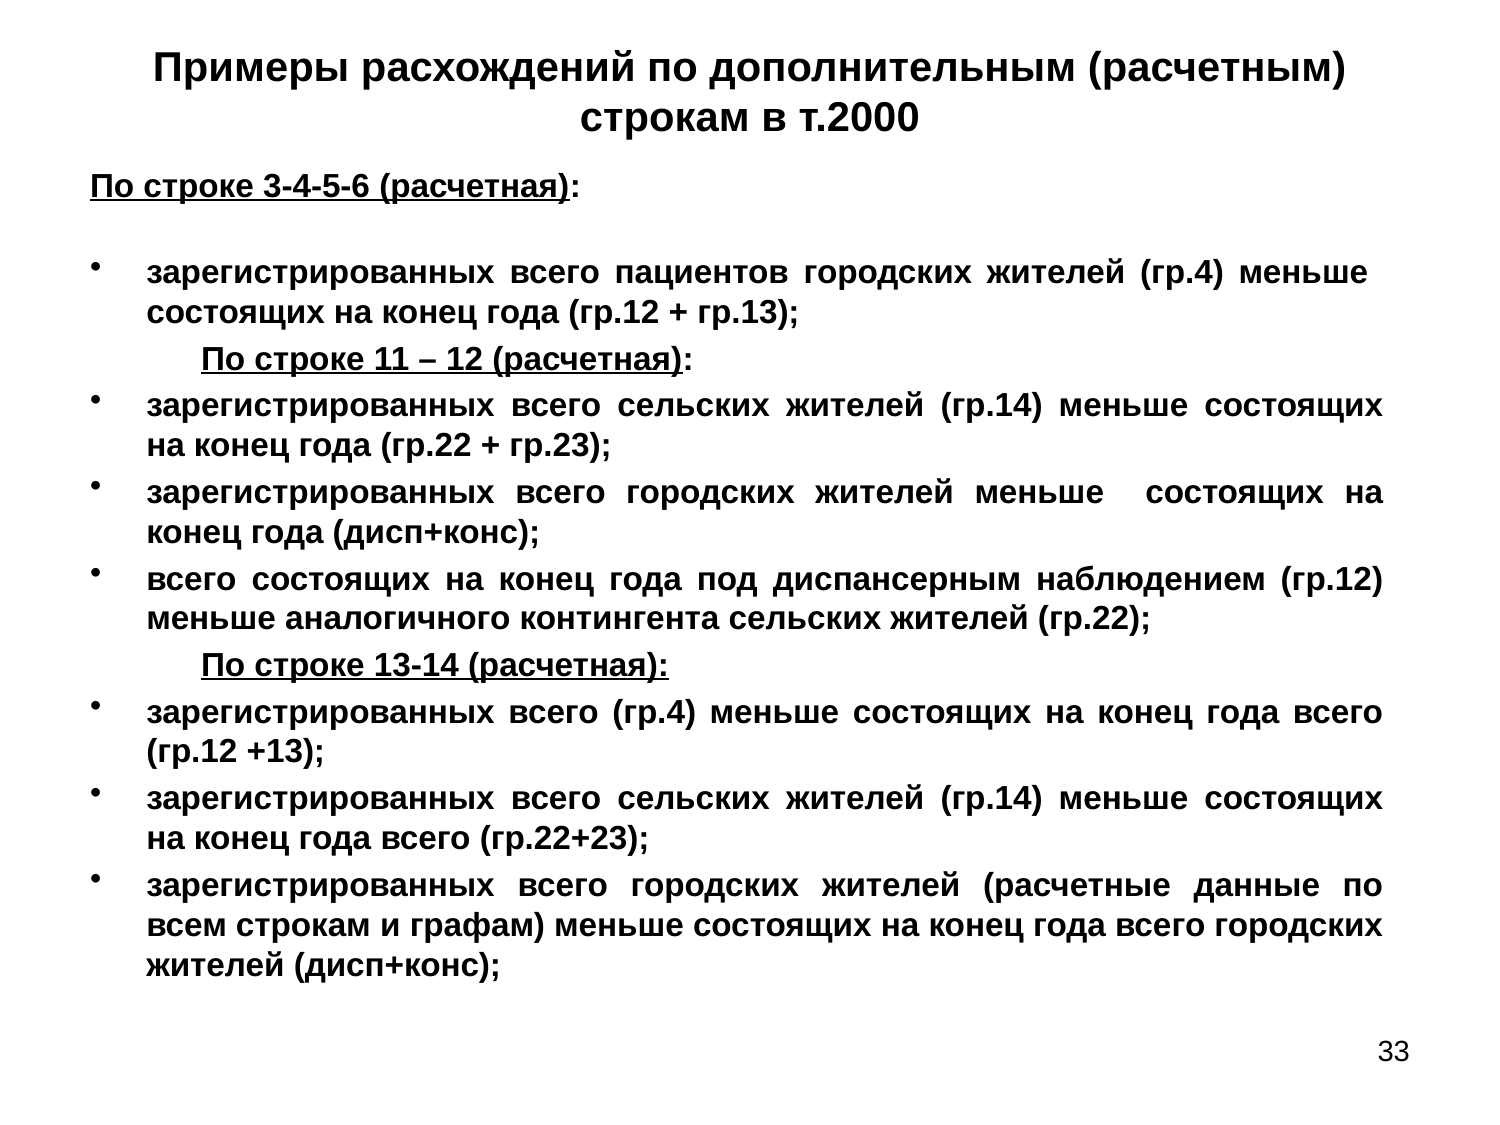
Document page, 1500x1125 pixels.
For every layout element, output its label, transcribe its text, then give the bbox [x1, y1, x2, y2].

list По строке 3-4-5-6 (расчетная): зарегистрированных всего пациентов городских жителей (гр.4) меньше состоящих на конец года (гр.12 + гр.13); По строке 11 – 12 (расчетная): зарегистрированных всего сельских жителей (гр.14) меньше состоящих на конец года (гр.22 + гр.23); зарегистрированных всего городских жителей меньше состоящих на конец года (дисп+конс); всего состоящих на конец года под диспансерным наблюдением (гр.12) меньше аналогичного контингента сельских жителей (гр.22); По строке 13-14 (расчетная): зарегистрированных всего (гр.4) меньше состоящих на конец года всего (гр.12 +13); зарегистрированных всего сельских жителей (гр.14) меньше состоящих на конец года всего (гр.22+23); зарегистрированных всего городских жителей (расчетные данные по всем строкам и графам) меньше состоящих на конец года всего городских жителей (дисп+конс); [74, 156, 1400, 1025]
title Примеры расхождений по дополнительным (расчетным) строкам в т.2000 [74, 44, 1426, 135]
slide_number 33 [1074, 1024, 1425, 1103]
